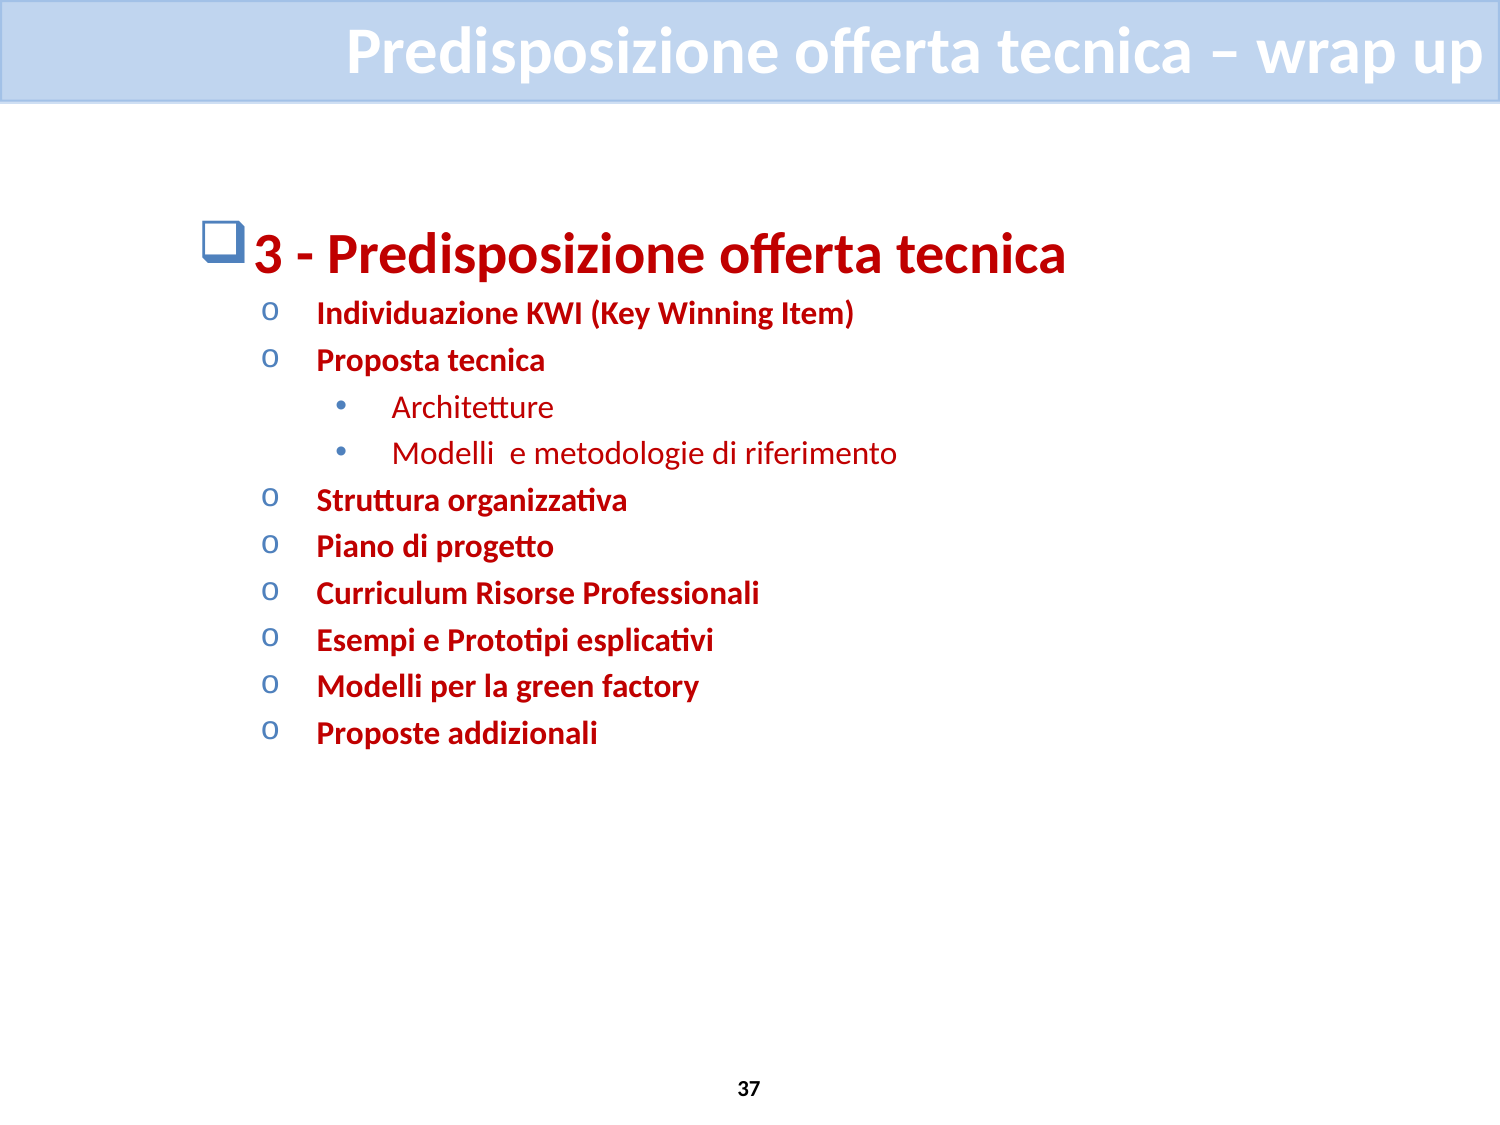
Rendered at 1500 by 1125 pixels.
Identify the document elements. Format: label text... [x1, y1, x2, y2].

text_box 3 - Predisposizione offerta tecnica Individuazione KWI (Key Winning Item) Proposta tecnica Architetture Modelli e metodologie di riferimento Struttura organizzativa Piano di progetto Curriculum Risorse Professionali Esempi e Prototipi esplicativi Modelli per la green factory Proposte addizionali [182, 172, 1472, 654]
text_box Predisposizione offerta tecnica – wrap up [123, 0, 1500, 95]
text_box 37 [573, 1057, 924, 1118]
